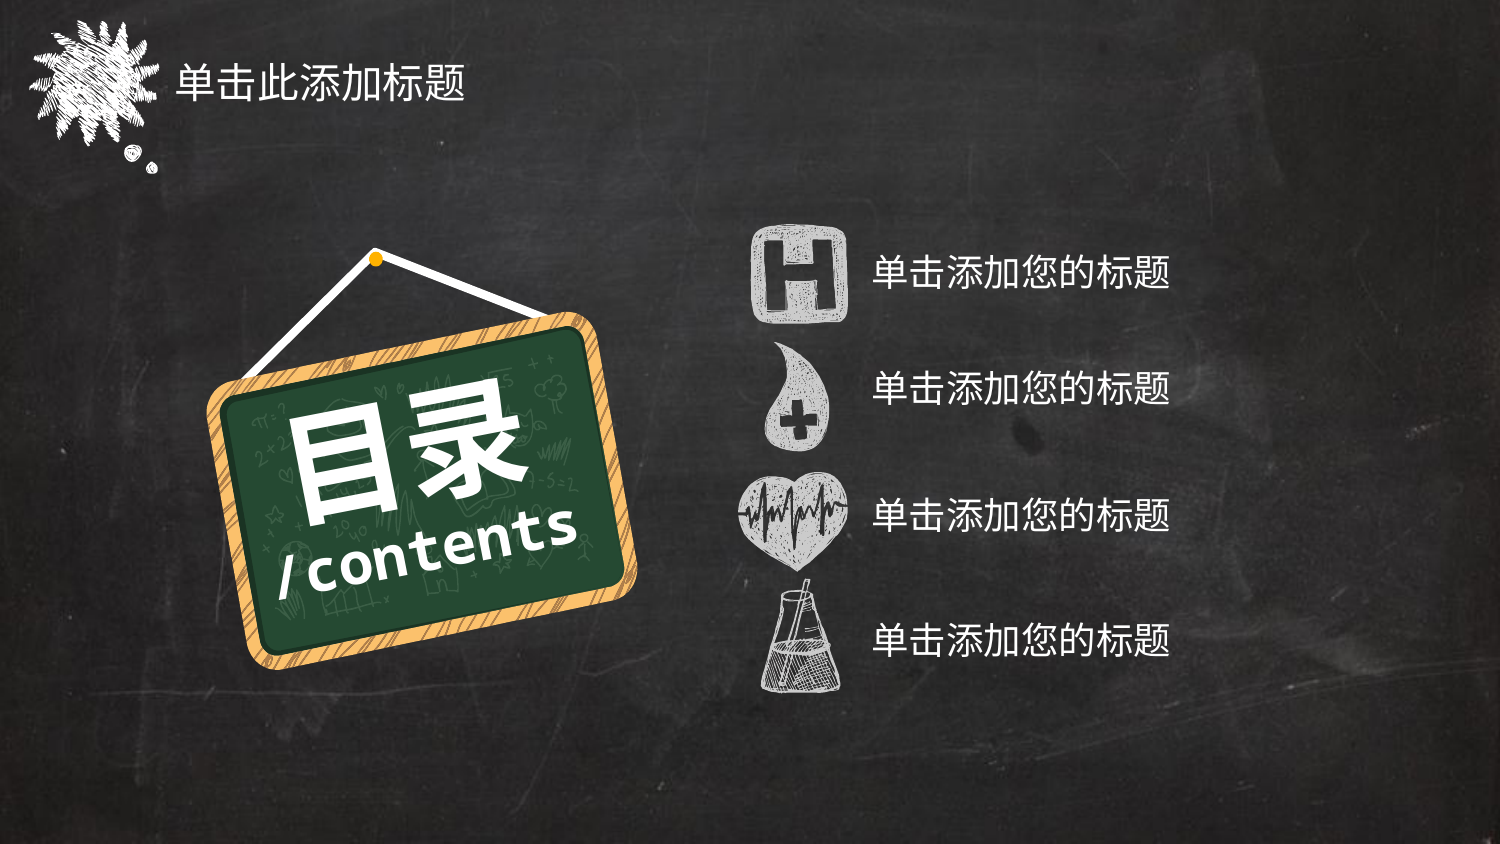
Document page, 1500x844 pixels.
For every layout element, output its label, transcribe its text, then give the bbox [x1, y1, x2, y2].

text_box [760, 580, 841, 694]
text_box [29, 19, 160, 174]
text_box 单击添加您的标题 [856, 357, 1258, 417]
picture [0, 0, 1500, 844]
text_box 单击添加您的标题 [856, 484, 1258, 545]
text_box [764, 342, 830, 452]
text_box 单击添加您的标题 [856, 609, 1258, 669]
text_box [206, 247, 638, 671]
text_box 单击添加您的标题 [856, 241, 1258, 302]
text_box [750, 224, 848, 324]
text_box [737, 471, 848, 572]
text_box 单击此添加标题 [163, 49, 561, 114]
